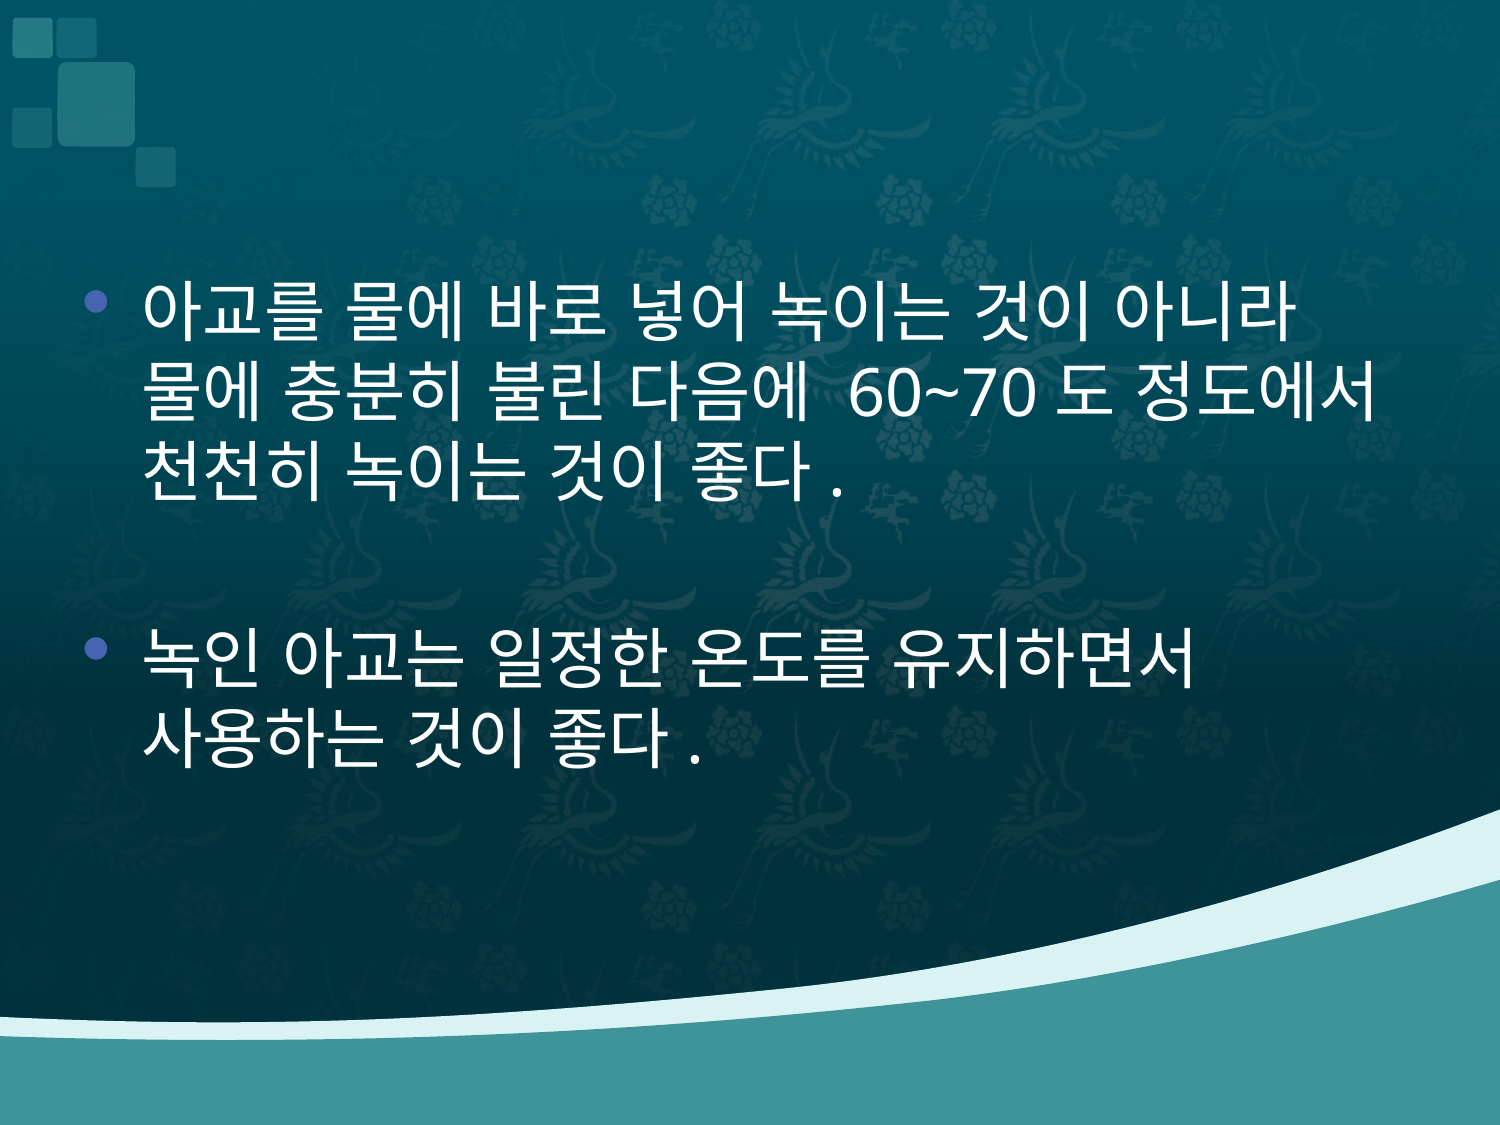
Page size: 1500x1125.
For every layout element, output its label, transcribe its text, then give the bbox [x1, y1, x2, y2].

list 아교를 물에 바로 넣어 녹이는 것이 아니라 물에 충분히 불린 다음에 60~70도 정도에서 천천히 녹이는 것이 좋다. 녹인 아교는 일정한 온도를 유지하면서 사용하는 것이 좋다. [70, 262, 1425, 1005]
